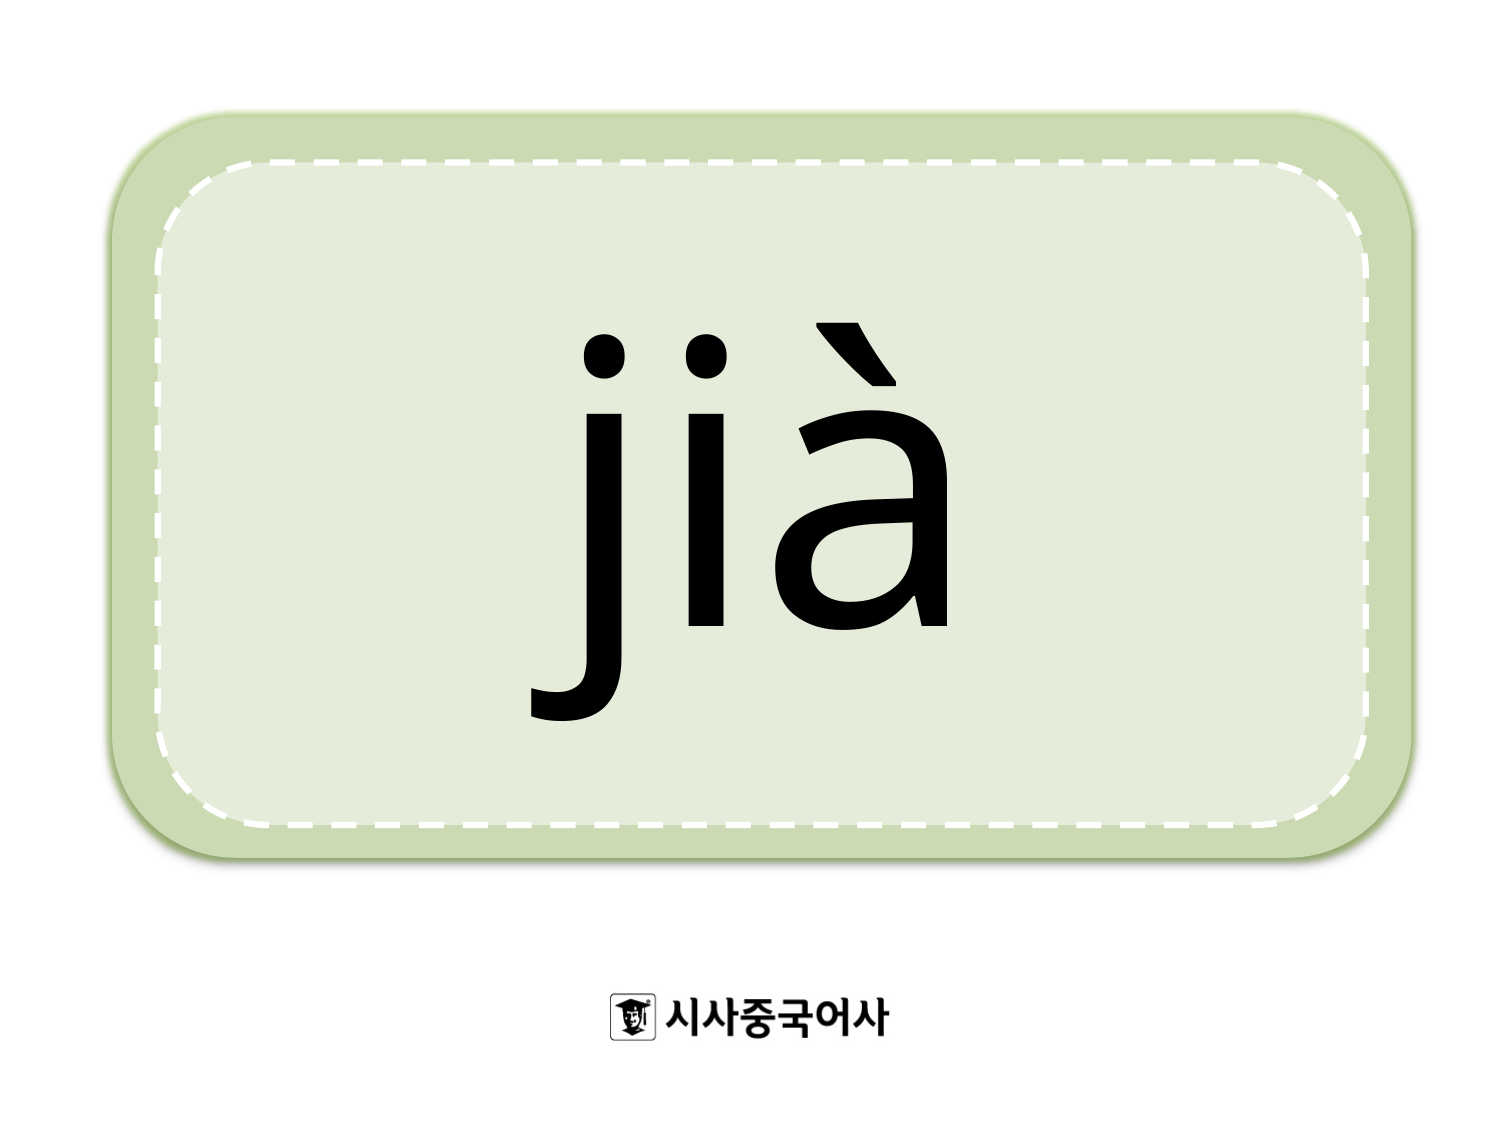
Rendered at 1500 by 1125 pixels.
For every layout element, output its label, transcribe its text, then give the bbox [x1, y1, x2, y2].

text_box jià [162, 137, 1371, 800]
picture [602, 987, 898, 1047]
